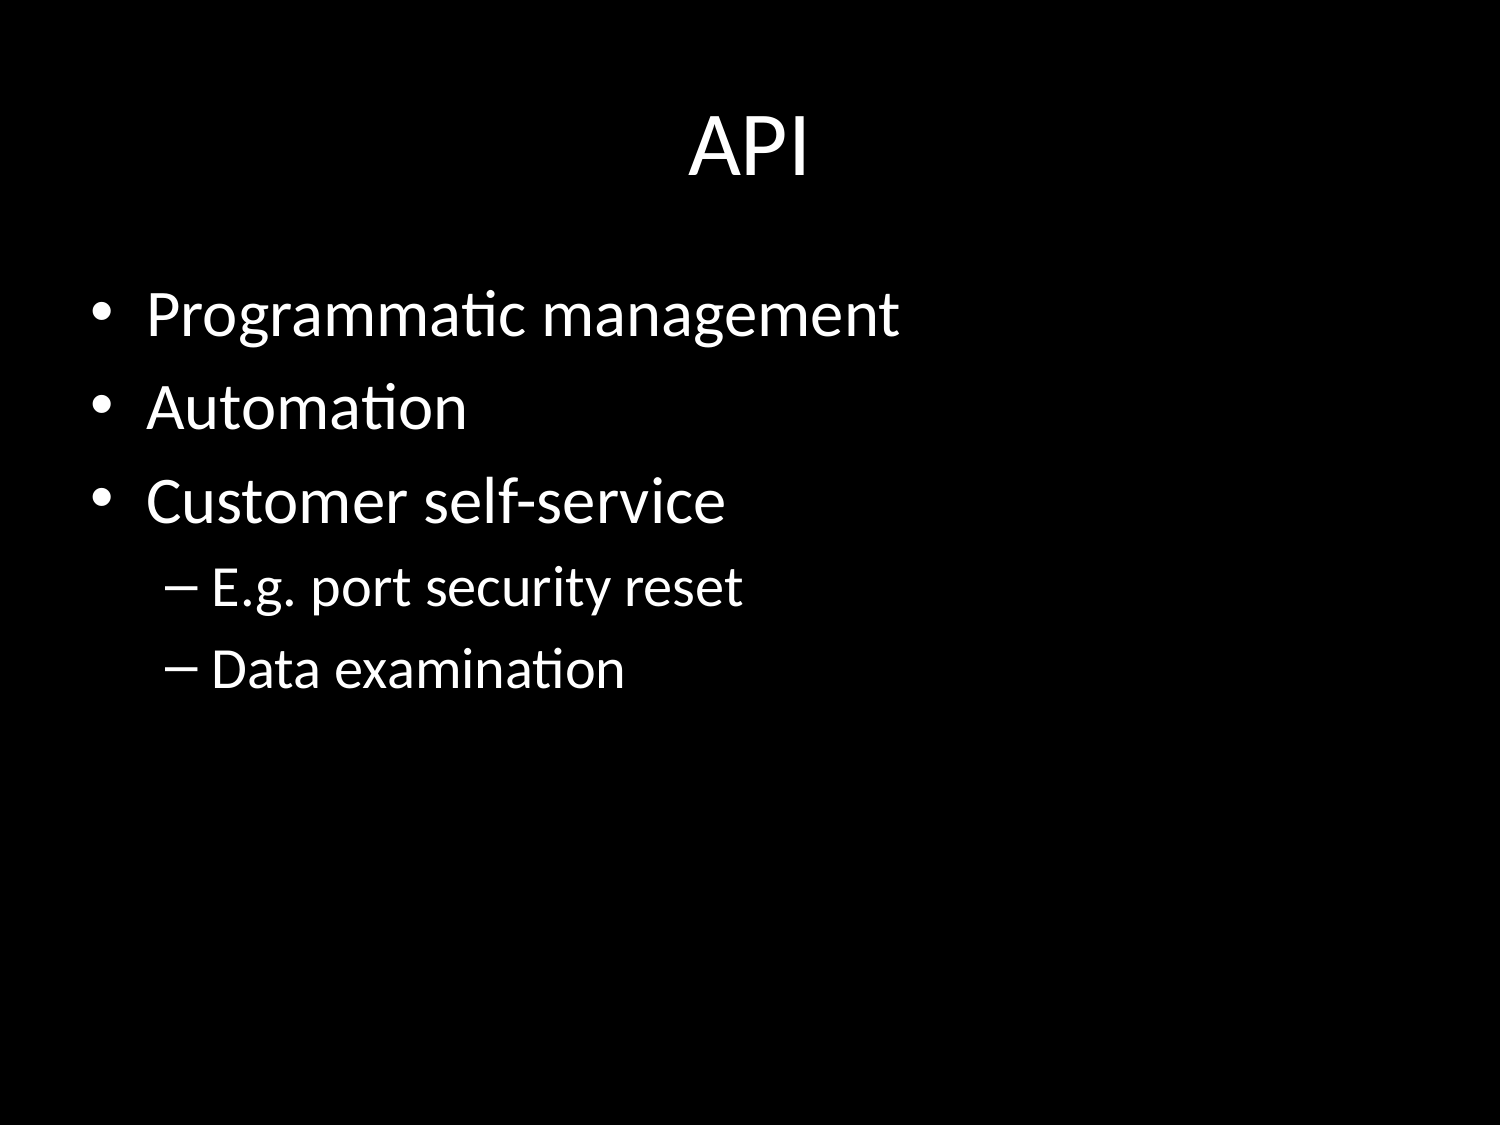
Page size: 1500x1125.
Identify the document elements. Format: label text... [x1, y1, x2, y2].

title API [75, 45, 1425, 233]
list Programmatic management Automation Customer self-service E.g. port security reset Data examination [75, 262, 1425, 1005]
